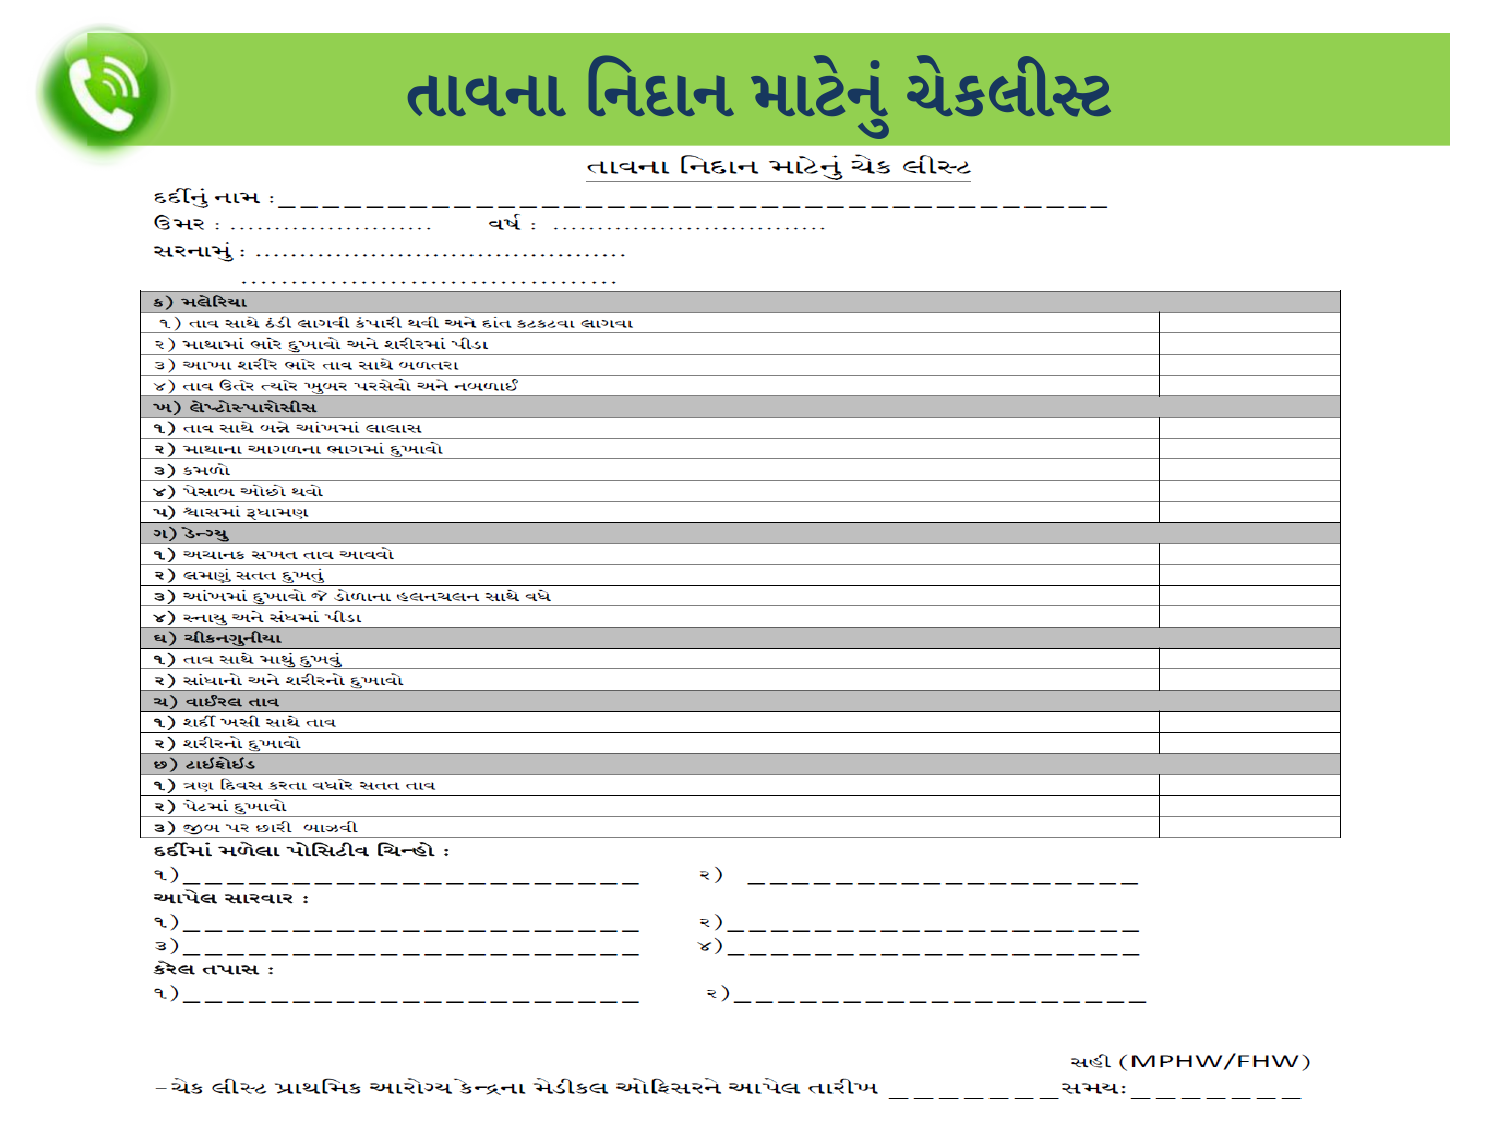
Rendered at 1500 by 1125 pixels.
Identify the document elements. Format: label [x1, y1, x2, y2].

picture [137, 176, 1351, 1113]
text_box [21, 12, 1451, 176]
